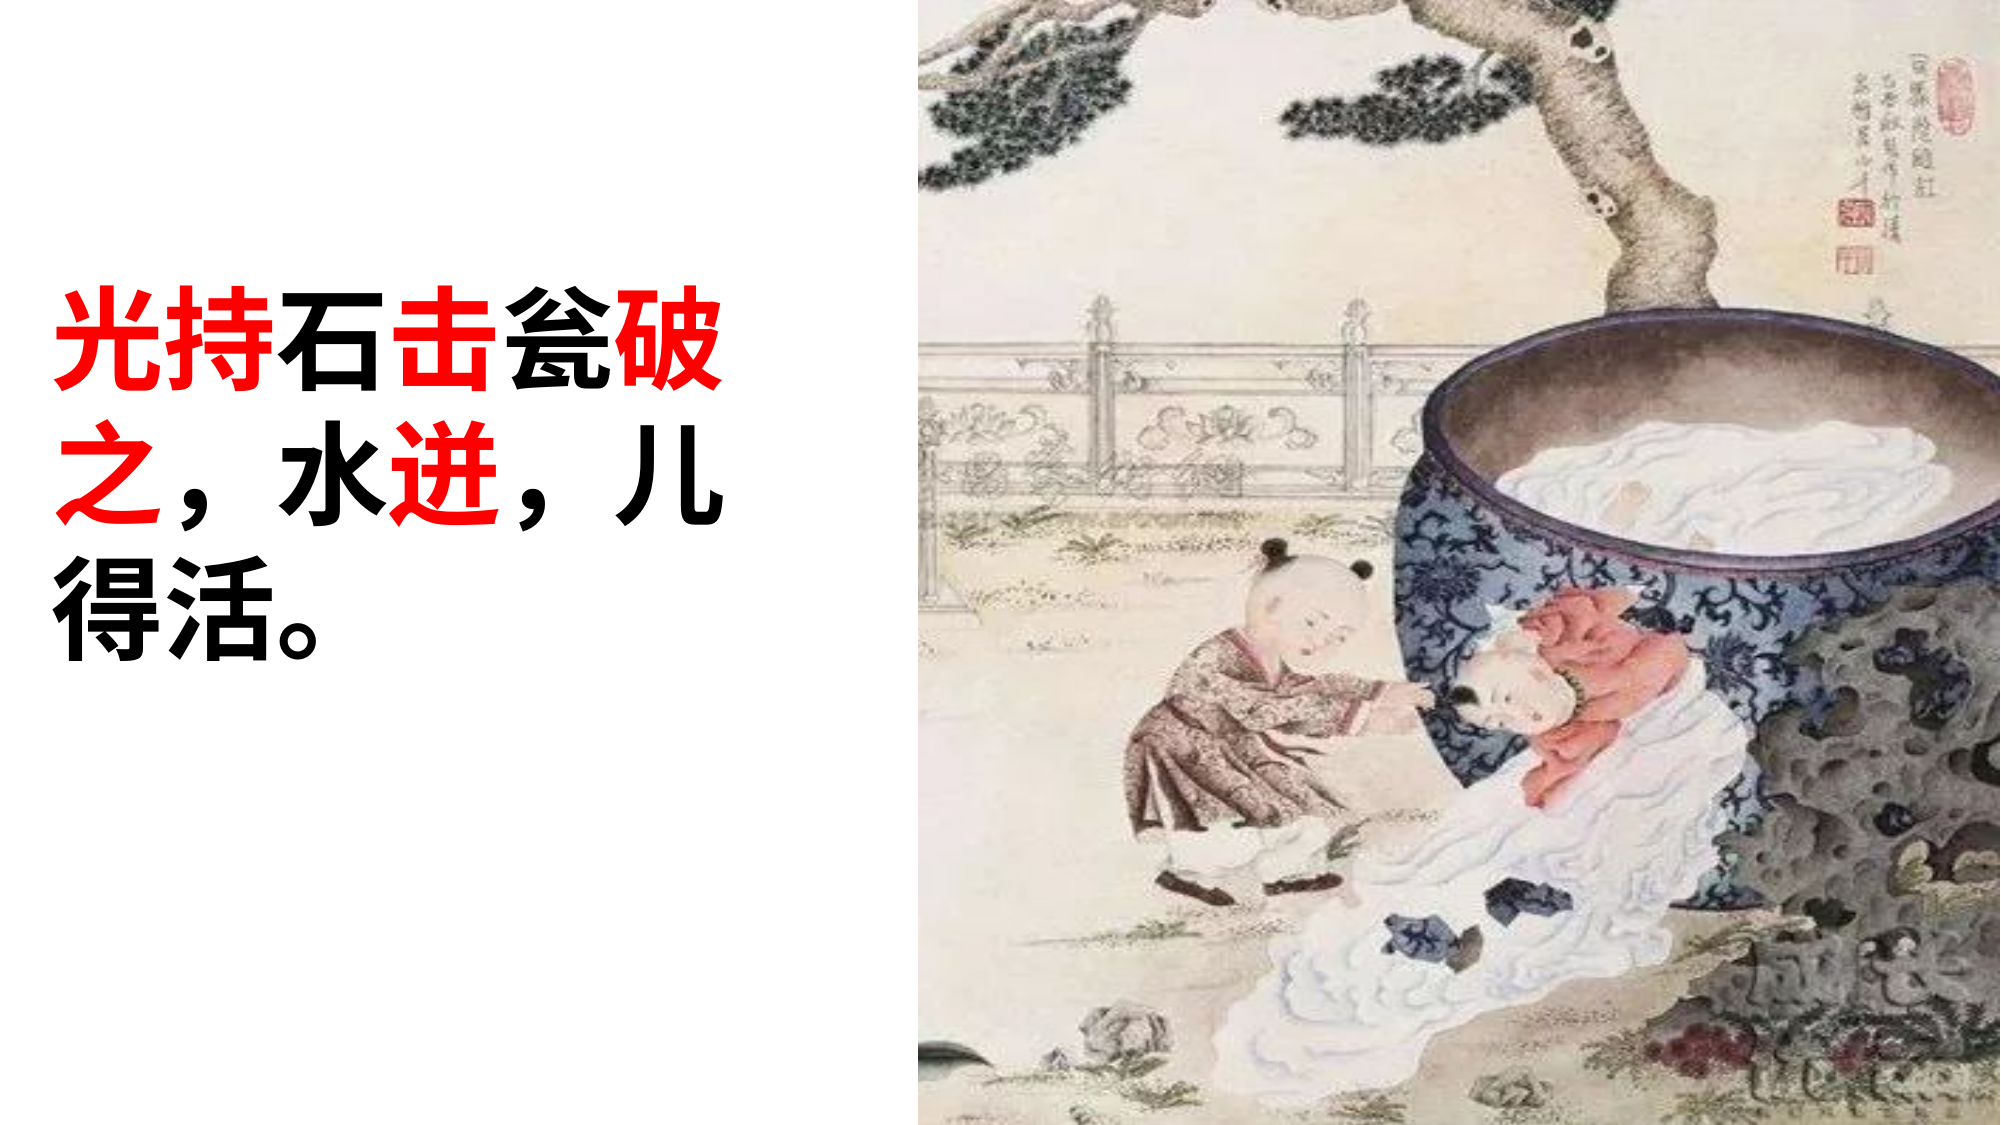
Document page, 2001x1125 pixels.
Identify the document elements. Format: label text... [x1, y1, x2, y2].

picture [918, 0, 2000, 1125]
text_box 光持石击瓮破之，水迸，儿得活。 [36, 261, 846, 682]
